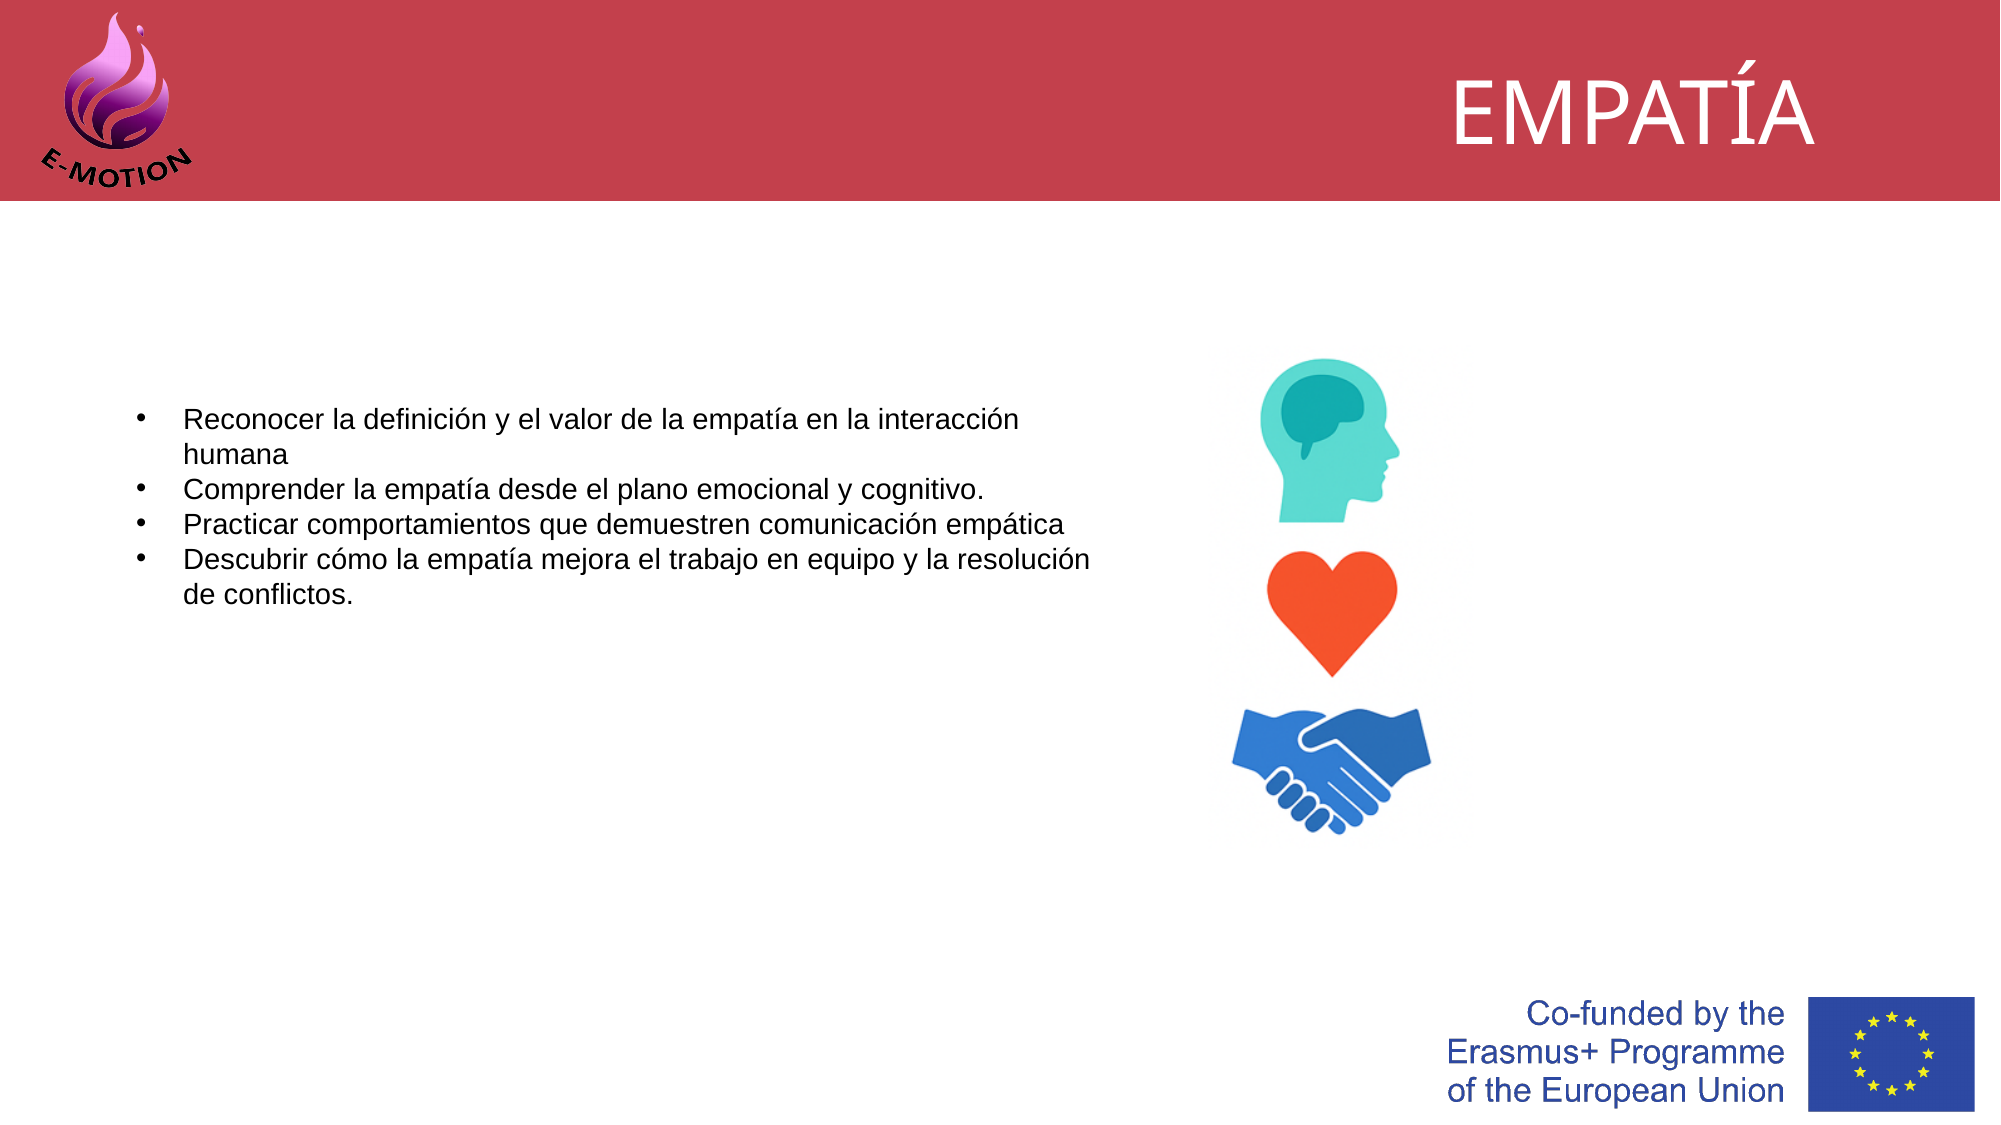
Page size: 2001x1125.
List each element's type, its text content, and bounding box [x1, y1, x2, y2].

text_box Reconocer la definición y el valor de la empatía en la interacción humana Comprender la empatía desde el plano emocional y cognitivo. Practicar comportamientos que demuestren comunicación empática Descubrir cómo la empatía mejora el trabajo en equipo y la resolución de conflictos. [121, 392, 1119, 653]
picture [1208, 344, 1474, 850]
picture [1396, 995, 1975, 1116]
picture [0, 0, 253, 247]
text_box EMPATÍA [572, 41, 1831, 317]
